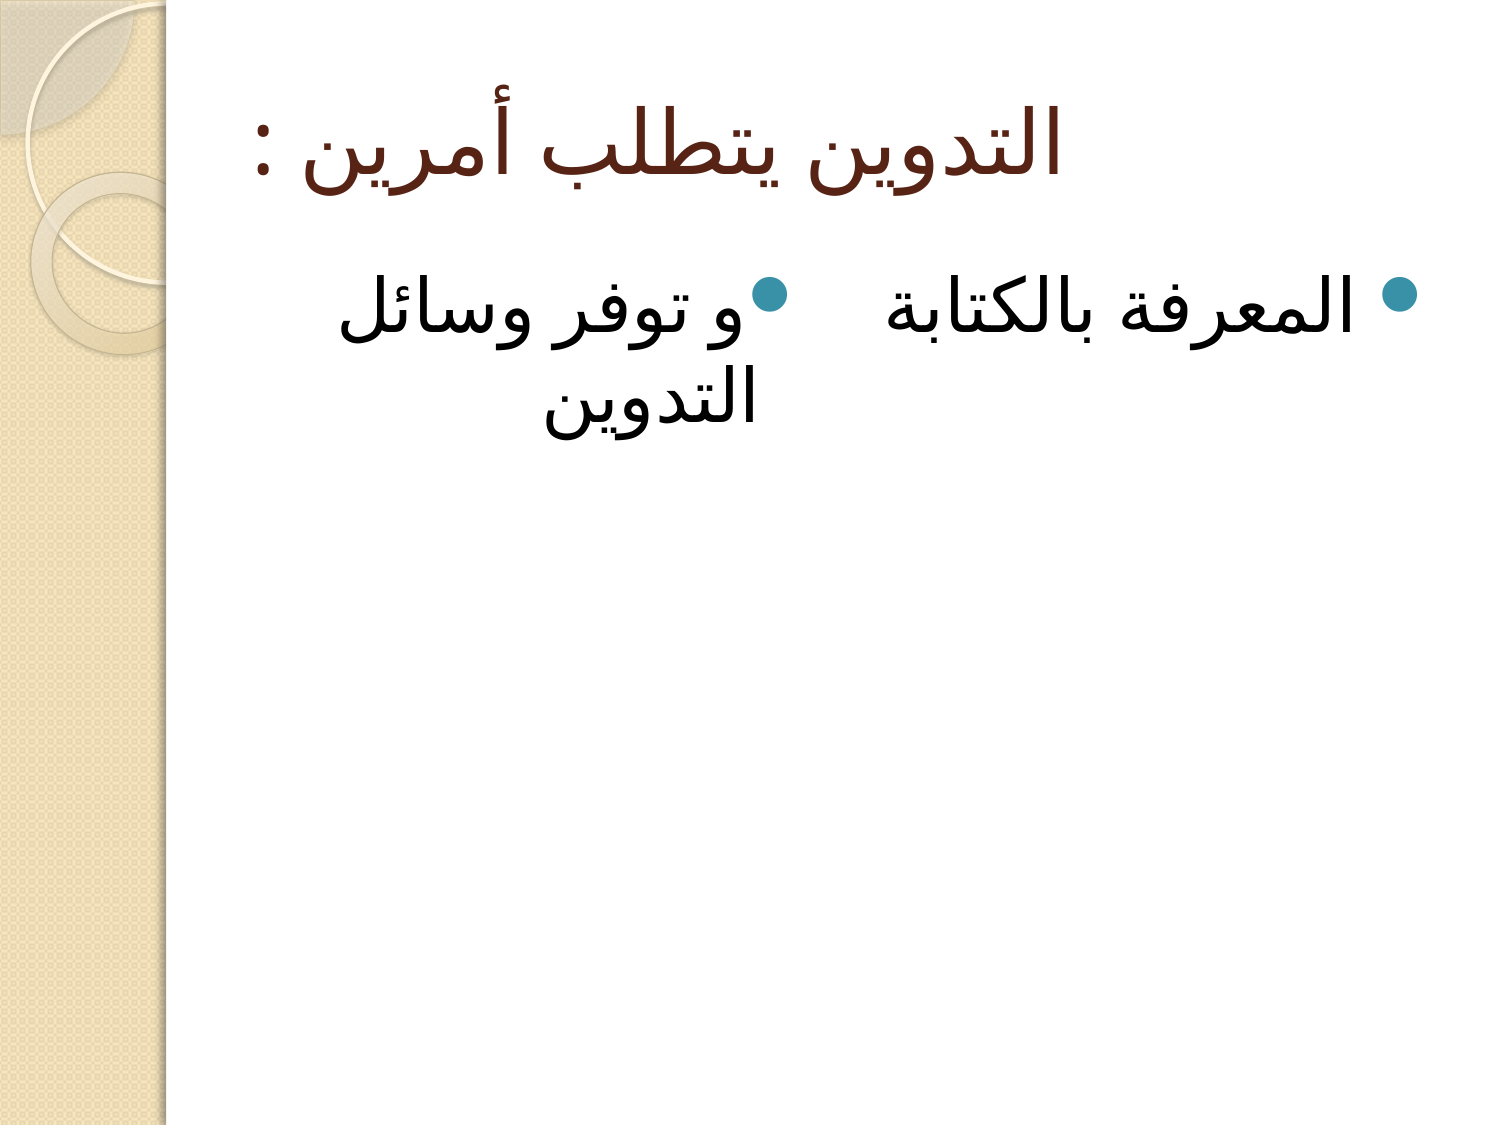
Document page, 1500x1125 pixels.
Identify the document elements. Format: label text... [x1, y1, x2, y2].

title التدوين يتطلب أمرين : [235, 45, 1466, 233]
list و توفر وسائل التدوين [235, 249, 836, 1015]
list المعرفة بالكتابة [865, 249, 1466, 1015]
